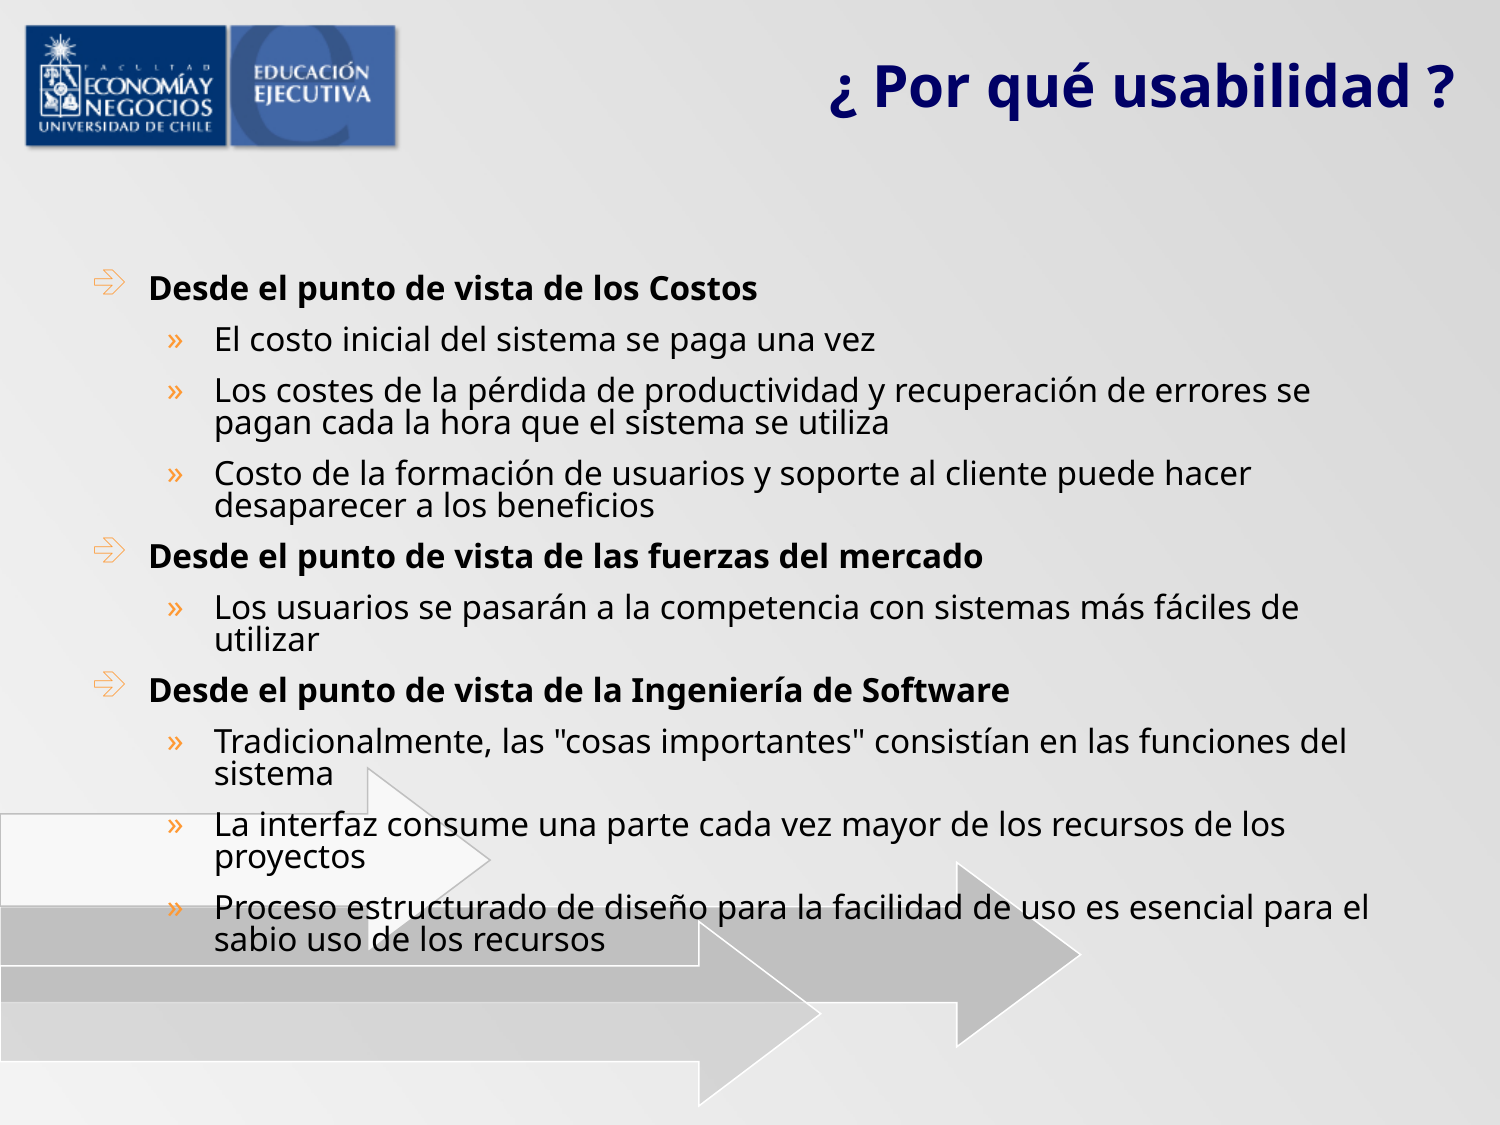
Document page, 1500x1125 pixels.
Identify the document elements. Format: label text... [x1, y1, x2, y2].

picture [0, 0, 1500, 1125]
list Desde el punto de vista de los Costos El costo inicial del sistema se paga una vez Los costes de la pérdida de productividad y recuperación de errores se pagan cada la hora que el sistema se utiliza Costo de la formación de usuarios y soporte al cliente puede hacer desaparecer a los beneficios Desde el punto de vista de las fuerzas del mercado Los usuarios se pasarán a la competencia con sistemas más fáciles de utilizar Desde el punto de vista de la Ingeniería de Software Tradicionalmente, las "cosas importantes" consistían en las funciones del sistema La interfaz consume una parte cada vez mayor de los recursos de los proyectos Proceso estructurado de diseño para la facilidad de uso es esencial para el sabio uso de los recursos [76, 266, 1428, 1010]
title ¿ Por qué usabilidad ? [395, 18, 1471, 150]
